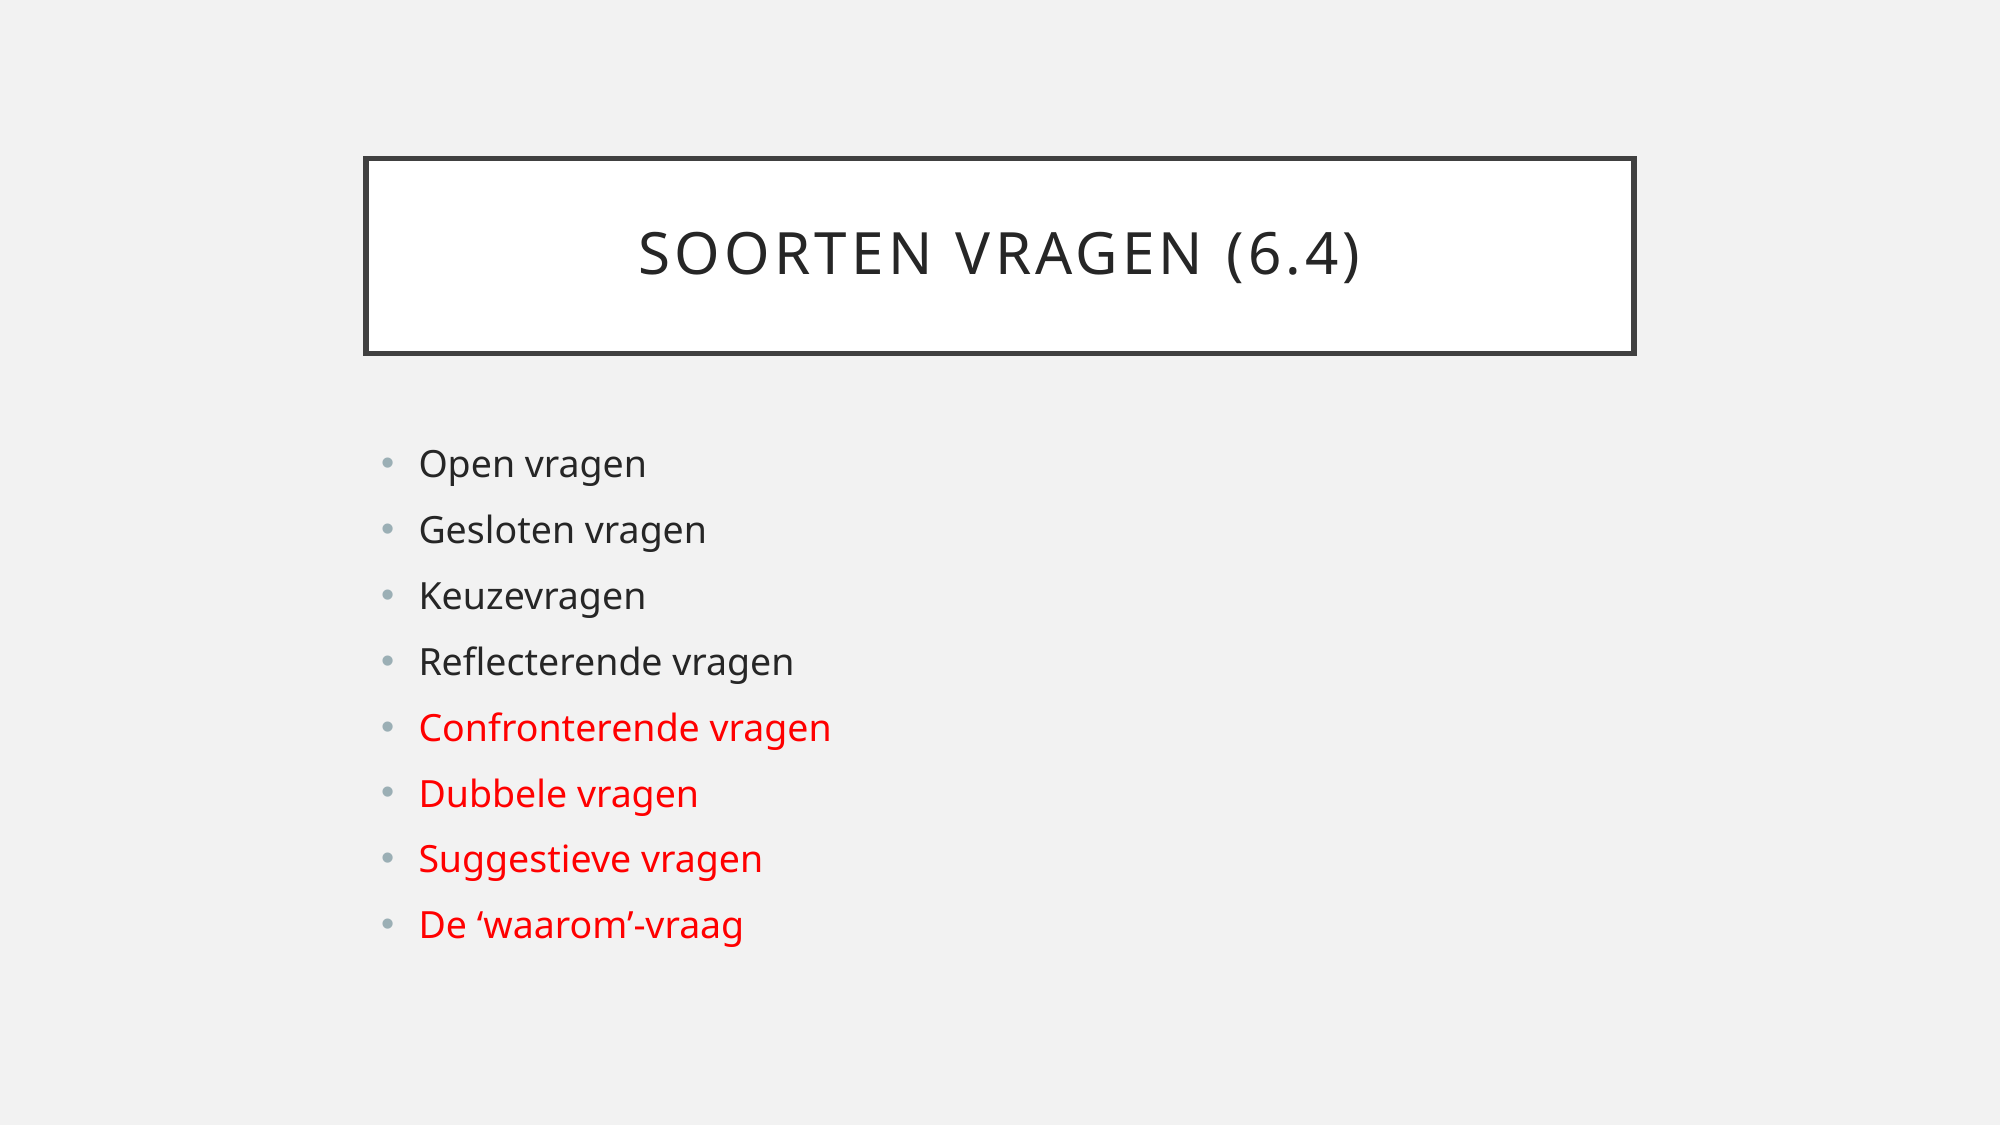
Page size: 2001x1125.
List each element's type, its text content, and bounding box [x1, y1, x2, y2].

title Soorten vragen (6.4) [363, 156, 1637, 356]
list Open vragen Gesloten vragen Keuzevragen Reflecterende vragen Confronterende vragen Dubbele vragen Suggestieve vragen De ‘waarom’-vraag [366, 432, 1722, 1062]
